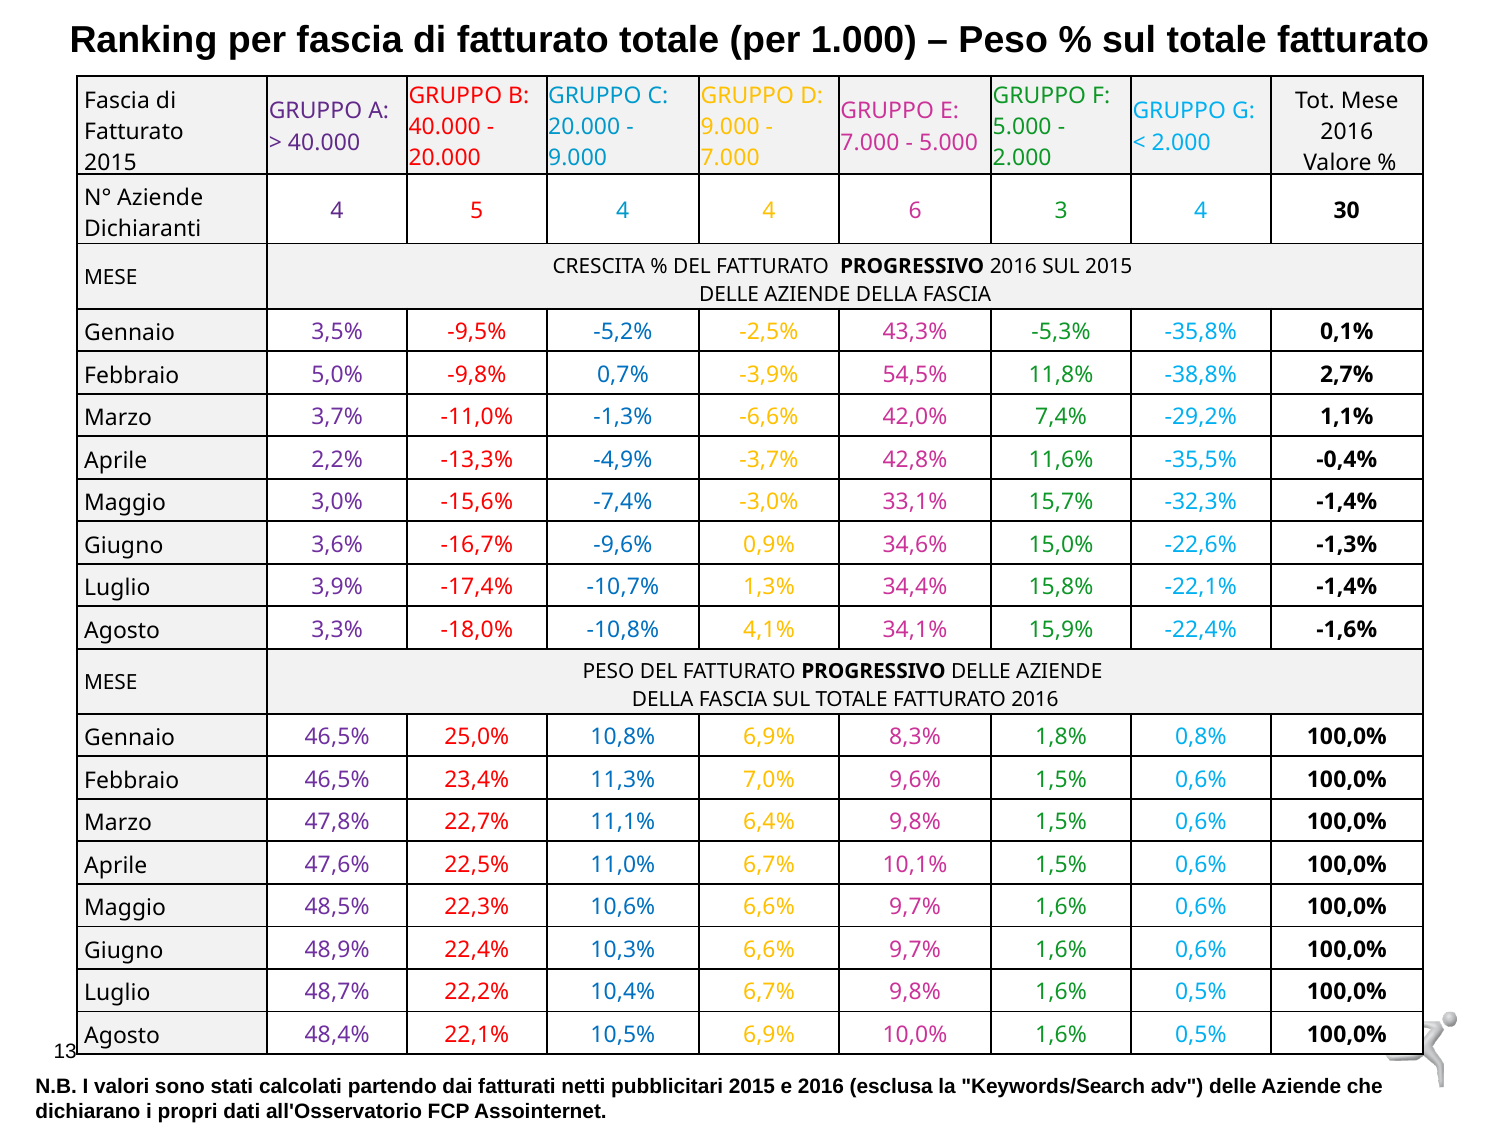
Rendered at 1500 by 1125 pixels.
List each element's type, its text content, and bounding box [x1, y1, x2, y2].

table_cell Aprile [78, 437, 266, 478]
table_cell -10,7% [548, 565, 698, 605]
table_cell 43,3% [840, 310, 990, 350]
table_cell Giugno [78, 522, 266, 563]
picture [1366, 990, 1476, 1072]
table_cell 11,1% [548, 800, 698, 840]
table_cell Marzo [78, 800, 266, 840]
table_cell 11,0% [548, 842, 698, 883]
table_cell 9,6% [840, 757, 990, 798]
table_cell 1,3% [700, 565, 838, 605]
table_cell 100,0% [1272, 842, 1422, 883]
table_cell 7,0% [700, 757, 838, 798]
table_cell Agosto [78, 607, 266, 648]
table_cell 34,1% [840, 607, 990, 648]
table_header GRUPPO B: 40.000 - 20.000 [408, 77, 546, 173]
table_cell 1,5% [992, 842, 1130, 883]
table_cell 34,4% [840, 565, 990, 605]
table_cell 42,8% [840, 437, 990, 478]
table_cell Marzo [78, 395, 266, 435]
table_cell 1,1% [1272, 395, 1422, 435]
table_cell 10,6% [548, 885, 698, 926]
table_header GRUPPO E: 7.000 - 5.000 [840, 77, 990, 173]
table_cell -32,3% [1132, 480, 1270, 520]
table_cell Febbraio [78, 757, 266, 798]
table_cell 2,7% [1272, 352, 1422, 393]
table_cell Febbraio [78, 352, 266, 393]
table_cell 8,3% [840, 715, 990, 755]
table_cell -0,4% [1272, 437, 1422, 478]
table_cell 0,7% [548, 352, 698, 393]
table_cell 0,1% [1272, 310, 1422, 350]
table_cell -1,3% [1272, 522, 1422, 563]
table_cell 4,1% [700, 607, 838, 648]
table_cell -22,4% [1132, 607, 1270, 648]
table_cell 0,6% [1132, 927, 1270, 968]
table_cell 10,4% [548, 970, 698, 1011]
table_cell 100,0% [1272, 800, 1422, 840]
table_cell 22,1% [408, 1012, 546, 1053]
table_cell 4 [1132, 175, 1270, 243]
table_cell 5,0% [268, 352, 406, 393]
table_cell 6 [840, 175, 990, 243]
table_cell 47,6% [268, 842, 406, 883]
table_cell -29,2% [1132, 395, 1270, 435]
table_cell -35,5% [1132, 437, 1270, 478]
table_cell Luglio [78, 970, 266, 1011]
table_cell 23,4% [408, 757, 546, 798]
table_cell 3,0% [268, 480, 406, 520]
table_cell Maggio [78, 480, 266, 520]
table_cell 10,0% [840, 1012, 990, 1053]
table_cell 22,3% [408, 885, 546, 926]
table_cell -9,6% [548, 522, 698, 563]
table_cell 1,5% [992, 757, 1130, 798]
table_cell 3 [992, 175, 1130, 243]
table_cell -3,7% [700, 437, 838, 478]
table_cell 25,0% [408, 715, 546, 755]
table_header GRUPPO F: 5.000 - 2.000 [992, 77, 1130, 173]
table_cell 30 [1272, 175, 1422, 243]
table_cell 100,0% [1272, 1012, 1422, 1053]
table_cell N° Aziende Dichiaranti [78, 175, 266, 243]
table_cell -13,3% [408, 437, 546, 478]
table_cell 47,8% [268, 800, 406, 840]
table_cell 9,7% [840, 885, 990, 926]
table_cell 0,9% [700, 522, 838, 563]
table_cell -10,8% [548, 607, 698, 648]
table_cell 1,6% [992, 885, 1130, 926]
table_cell 48,9% [268, 927, 406, 968]
table_cell 1,6% [992, 1012, 1130, 1053]
table_cell -1,4% [1272, 565, 1422, 605]
table_cell Giugno [78, 927, 266, 968]
table_cell 7,4% [992, 395, 1130, 435]
table_cell 2,2% [268, 437, 406, 478]
table_cell 48,4% [268, 1012, 406, 1053]
table_cell -5,2% [548, 310, 698, 350]
table_cell 0,6% [1132, 800, 1270, 840]
table_cell Gennaio [78, 310, 266, 350]
table_cell 48,7% [268, 970, 406, 1011]
table_cell -3,0% [700, 480, 838, 520]
table_cell 1,8% [992, 715, 1130, 755]
table_cell Maggio [78, 885, 266, 926]
text_box Ranking per fascia di fatturato totale (per 1.000) – Peso % sul totale fatturato [41, 7, 1459, 67]
table_cell -16,7% [408, 522, 546, 563]
table_cell Gennaio [78, 715, 266, 755]
table_cell -9,5% [408, 310, 546, 350]
table_header Fascia di Fatturato 2015 [78, 77, 266, 173]
table_cell 4 [268, 175, 406, 243]
table_cell -9,8% [408, 352, 546, 393]
table_cell 0,8% [1132, 715, 1270, 755]
table_cell 10,5% [548, 1012, 698, 1053]
table_cell 6,9% [700, 715, 838, 755]
table_cell 6,9% [700, 1012, 838, 1053]
table_cell 15,8% [992, 565, 1130, 605]
table_cell -22,6% [1132, 522, 1270, 563]
table_cell -7,4% [548, 480, 698, 520]
table_header GRUPPO D: 9.000 - 7.000 [700, 77, 838, 173]
table_cell 10,3% [548, 927, 698, 968]
table_cell 6,6% [700, 927, 838, 968]
table_cell CRESCITA % DEL FATTURATO PROGRESSIVO 2016 SUL 2015 DELLE AZIENDE DELLA FASCIA [268, 244, 1422, 308]
table_cell 4 [548, 175, 698, 243]
table_cell 3,3% [268, 607, 406, 648]
table_cell MESE [78, 650, 266, 713]
table_cell 3,5% [268, 310, 406, 350]
table_cell 33,1% [840, 480, 990, 520]
table_cell 46,5% [268, 757, 406, 798]
table_cell 0,5% [1132, 1012, 1270, 1053]
table_cell 10,8% [548, 715, 698, 755]
table_cell -15,6% [408, 480, 546, 520]
table_cell 22,7% [408, 800, 546, 840]
table_cell 15,7% [992, 480, 1130, 520]
table_cell 100,0% [1272, 927, 1422, 968]
table_cell 10,1% [840, 842, 990, 883]
table_cell 3,6% [268, 522, 406, 563]
table_cell 3,9% [268, 565, 406, 605]
table_cell -1,6% [1272, 607, 1422, 648]
table_cell PESO DEL FATTURATO PROGRESSIVO DELLE AZIENDE DELLA FASCIA SUL TOTALE FATTURATO 2016 [268, 650, 1422, 713]
table_cell 11,6% [992, 437, 1130, 478]
table_header GRUPPO A: > 40.000 [268, 77, 406, 173]
table_cell MESE [78, 244, 266, 308]
table_cell -1,3% [548, 395, 698, 435]
table_cell -35,8% [1132, 310, 1270, 350]
table_cell 100,0% [1272, 757, 1422, 798]
table_cell 9,7% [840, 927, 990, 968]
table_cell 34,6% [840, 522, 990, 563]
table_cell 100,0% [1272, 970, 1422, 1011]
table_header GRUPPO G: < 2.000 [1132, 77, 1270, 173]
table_cell 22,2% [408, 970, 546, 1011]
table_cell 100,0% [1272, 885, 1422, 926]
table_cell -22,1% [1132, 565, 1270, 605]
table_header Tot. Mese 2016 Valore % [1272, 77, 1422, 173]
table_cell -3,9% [700, 352, 838, 393]
table_cell -4,9% [548, 437, 698, 478]
table_cell -18,0% [408, 607, 546, 648]
table_cell 11,3% [548, 757, 698, 798]
table_cell Luglio [78, 565, 266, 605]
table_cell 4 [700, 175, 838, 243]
table_cell 15,9% [992, 607, 1130, 648]
table_cell 1,5% [992, 800, 1130, 840]
table_cell 46,5% [268, 715, 406, 755]
table_cell 0,6% [1132, 885, 1270, 926]
table_cell Aprile [78, 842, 266, 883]
table_cell 5 [408, 175, 546, 243]
table_cell -11,0% [408, 395, 546, 435]
text_box N.B. I valori sono stati calcolati partendo dai fatturati netti pubblicitari 2015 e 2016 (esclusa la "Keywords/Search adv") delle Aziende che dichiarano i propri dati all'Osservatorio FCP Assointernet. [35, 1072, 1483, 1123]
table_cell 6,7% [700, 970, 838, 1011]
table_cell 54,5% [840, 352, 990, 393]
table_cell 100,0% [1272, 715, 1422, 755]
table_cell -38,8% [1132, 352, 1270, 393]
table_cell 0,5% [1132, 970, 1270, 1011]
table_cell 6,4% [700, 800, 838, 840]
table_cell 9,8% [840, 970, 990, 1011]
table_cell -6,6% [700, 395, 838, 435]
table_cell 0,6% [1132, 757, 1270, 798]
table_cell 3,7% [268, 395, 406, 435]
table_cell -17,4% [408, 565, 546, 605]
table_cell 1,6% [992, 970, 1130, 1011]
table_header GRUPPO C: 20.000 - 9.000 [548, 77, 698, 173]
table_cell 9,8% [840, 800, 990, 840]
table_cell 42,0% [840, 395, 990, 435]
table_cell 22,4% [408, 927, 546, 968]
table_cell -2,5% [700, 310, 838, 350]
table_cell 22,5% [408, 842, 546, 883]
table_cell -5,3% [992, 310, 1130, 350]
table_cell -1,4% [1272, 480, 1422, 520]
table_cell 48,5% [268, 885, 406, 926]
table_cell 11,8% [992, 352, 1130, 393]
table_cell 6,6% [700, 885, 838, 926]
table_cell 6,7% [700, 842, 838, 883]
table_cell 1,6% [992, 927, 1130, 968]
table_cell 0,6% [1132, 842, 1270, 883]
table_cell 15,0% [992, 522, 1130, 563]
table_cell Agosto [78, 1012, 266, 1053]
